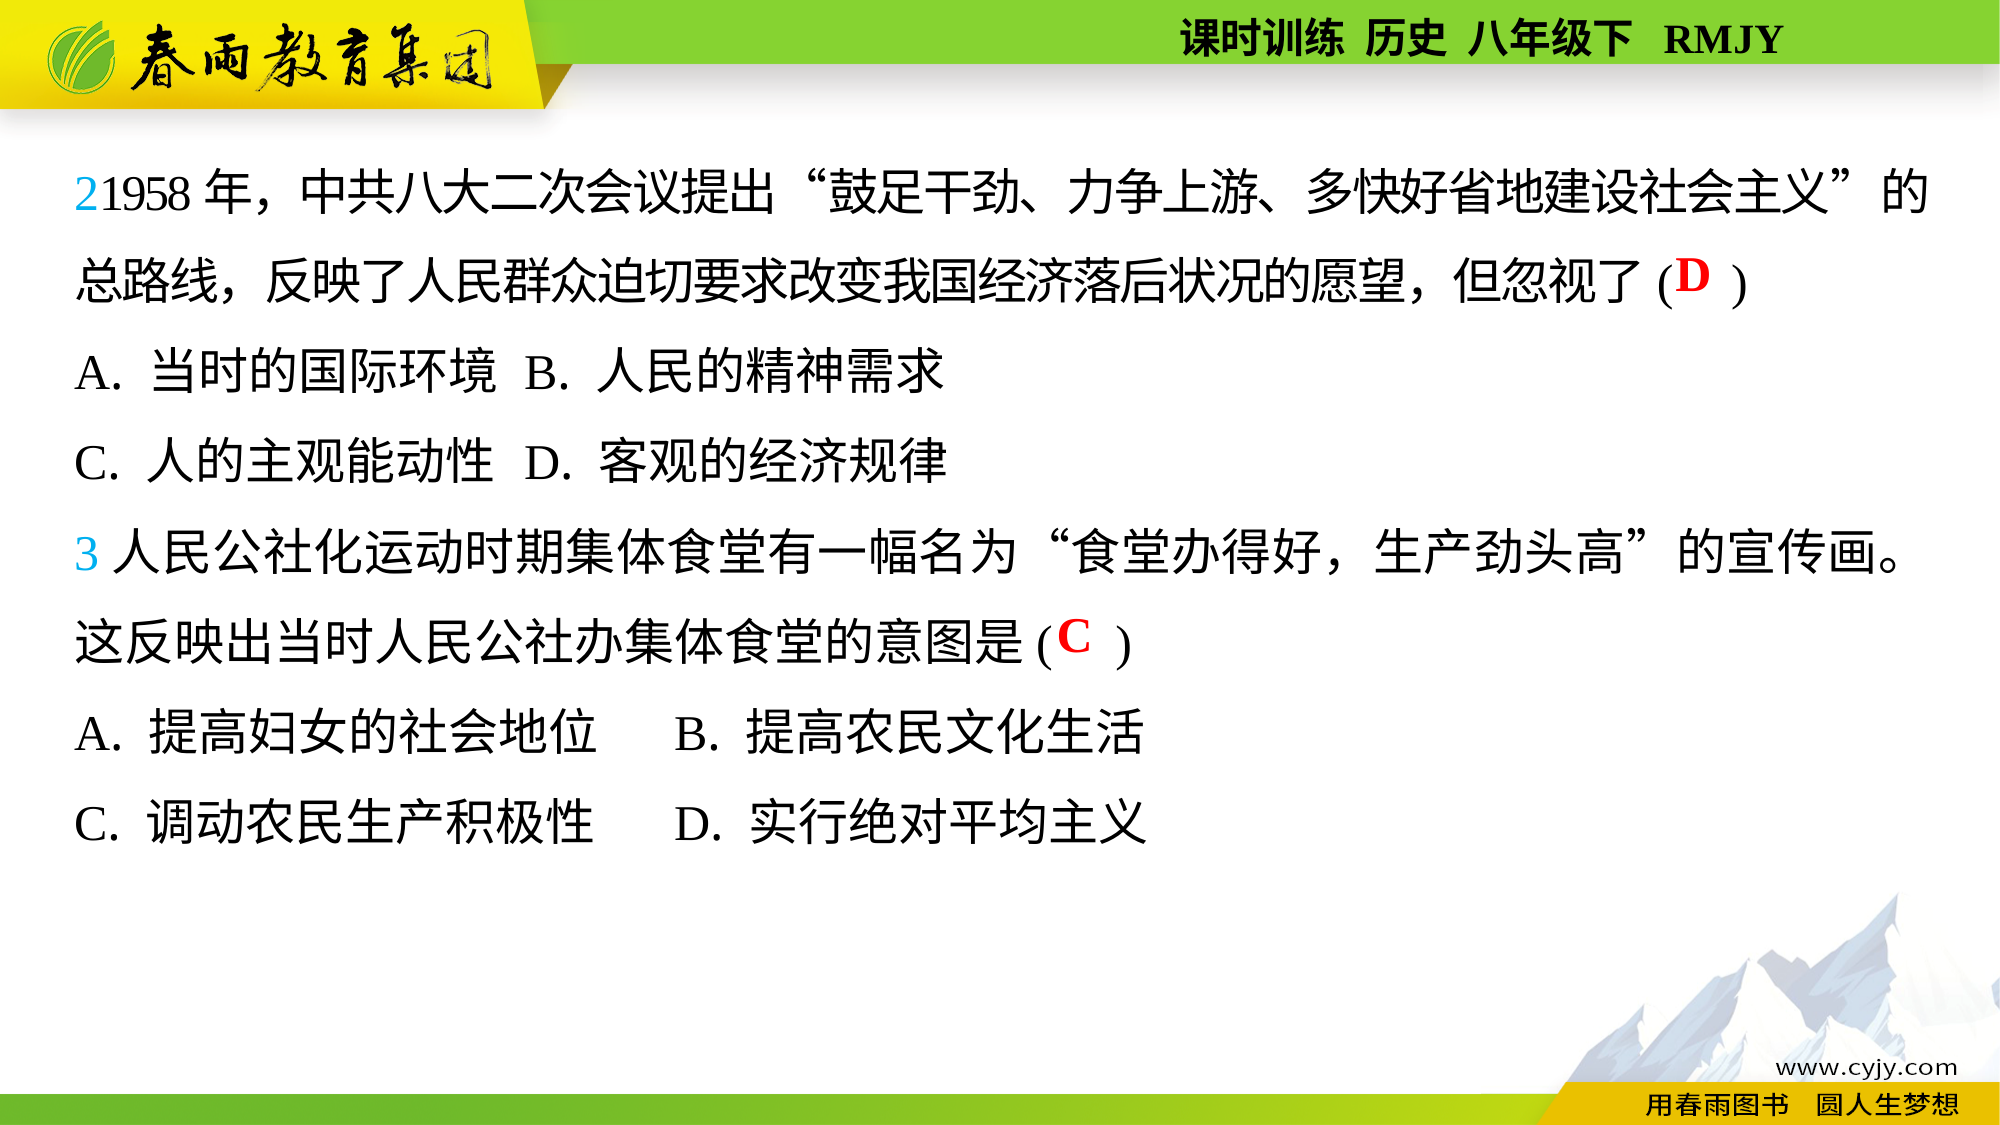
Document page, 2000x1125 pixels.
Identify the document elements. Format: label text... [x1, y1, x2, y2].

picture [0, 0, 2000, 1125]
list 21958年，中共八大二次会议提出“鼓足干劲、力争上游、多快好省地建设社会主义”的总路线，反映了人民群众迫切要求改变我国经济落后状况的愿望，但忽视了( ) A. 当时的国际环境 B. 人民的精神需求 C. 人的主观能动性 D. 客观的经济规律 3人民公社化运动时期集体食堂有一幅名为“食堂办得好，生产劲头高”的宣传画。这反映出当时人民公社办集体食堂的意图是( ) A. 提高妇女的社会地位 B. 提高农民文化生活 C. 调动农民生产积极性 D. 实行绝对平均主义 [59, 122, 1944, 865]
text_box C [1041, 594, 1108, 670]
text_box D [1660, 234, 1727, 310]
